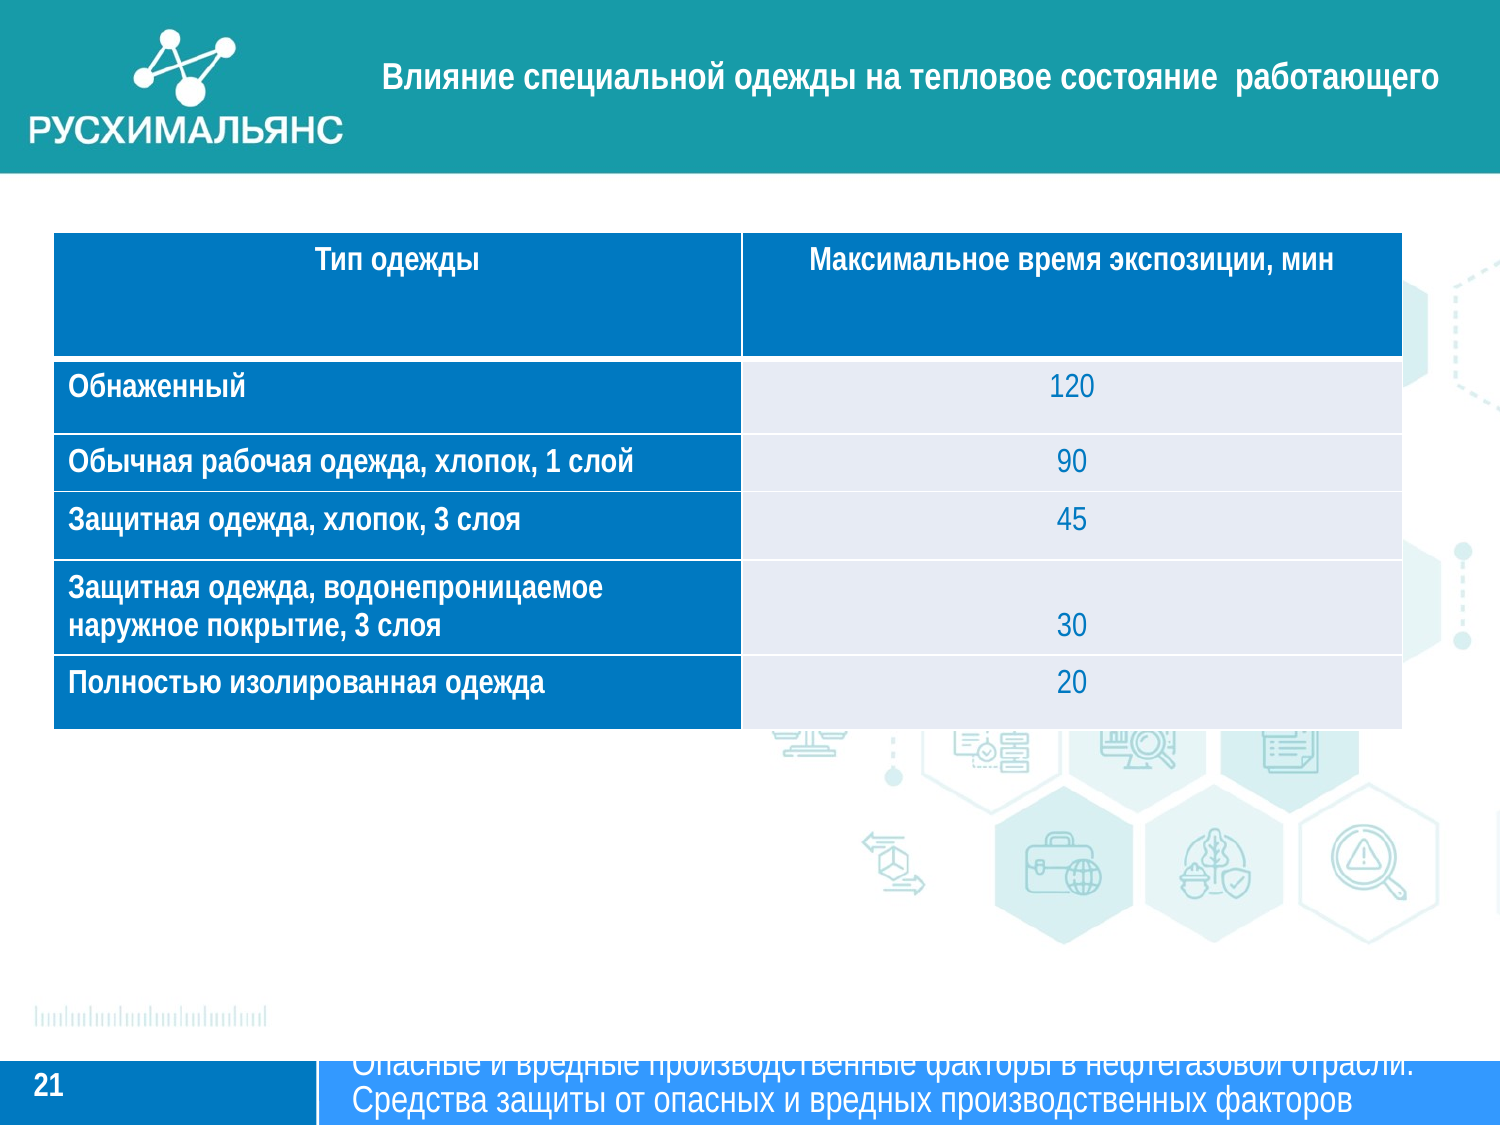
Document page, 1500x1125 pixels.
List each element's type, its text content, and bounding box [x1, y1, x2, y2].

footer Опасные и вредные производственные факторы в нефтегазовой отрасли. Средства защиты от опасных и вредных производственных факторов [351, 1067, 1500, 1122]
picture [0, 0, 1500, 1061]
slide_number 20 [33, 1068, 278, 1122]
